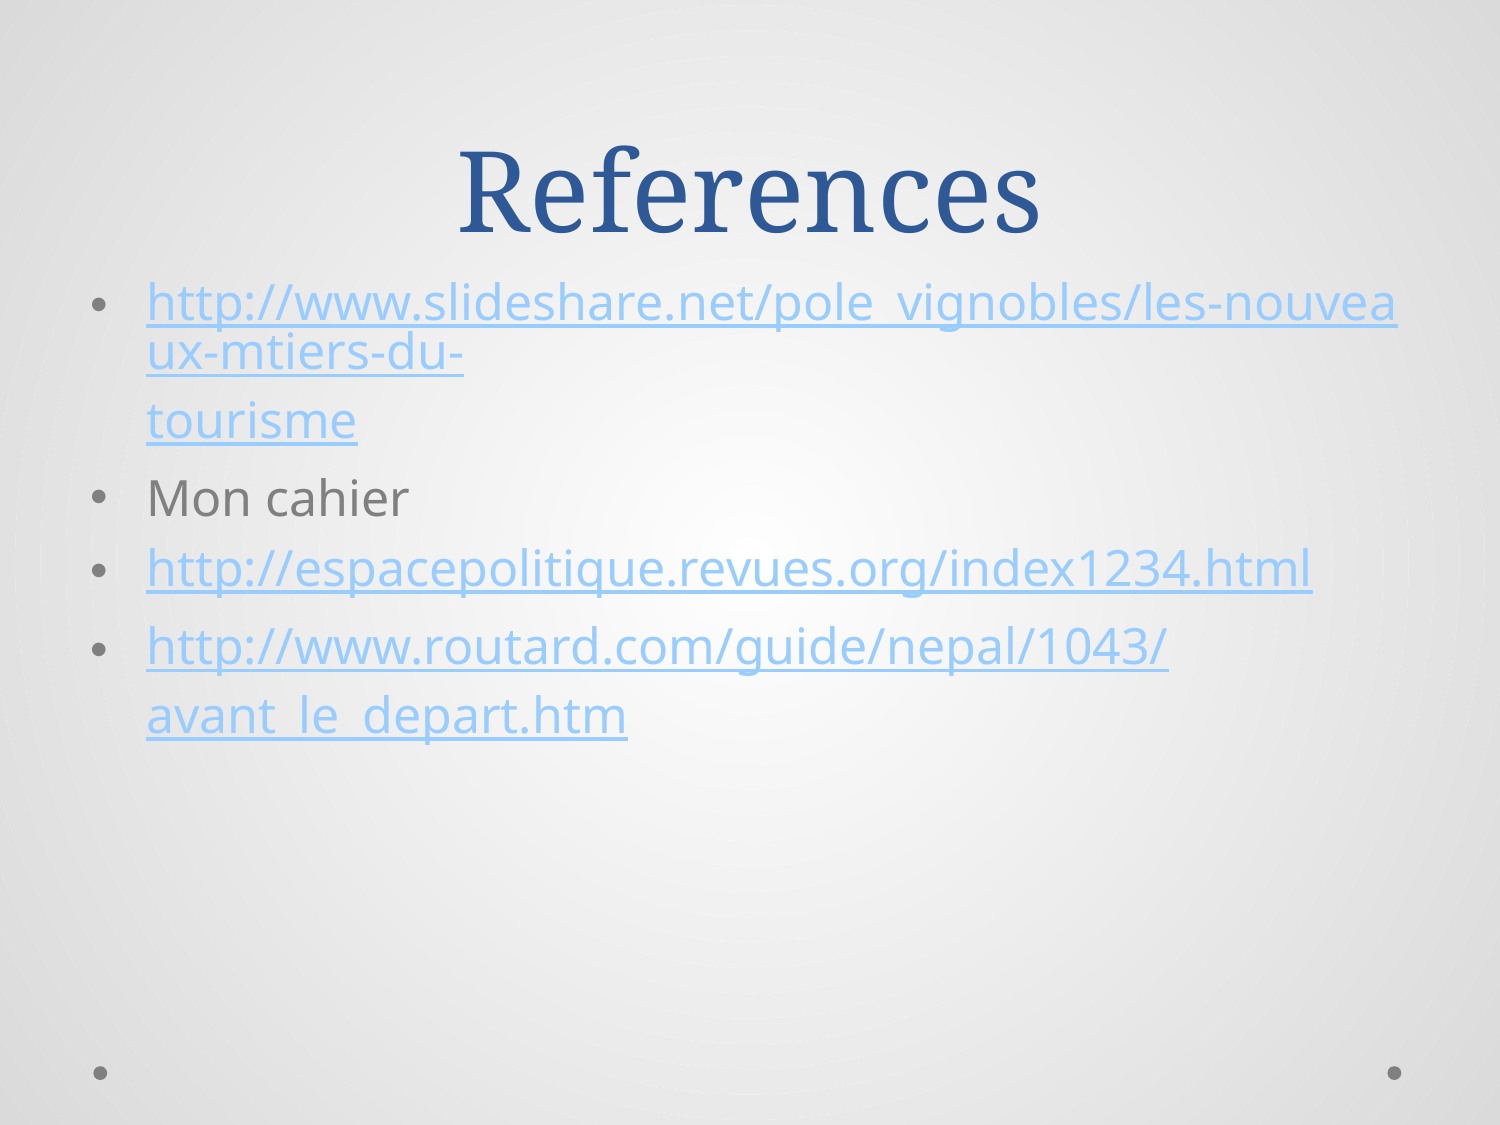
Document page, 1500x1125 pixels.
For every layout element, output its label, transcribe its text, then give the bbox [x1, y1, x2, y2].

list http://www.slideshare.net/pole_vignobles/les-nouveaux-mtiers-du-tourisme Mon cahier http://espacepolitique.revues.org/index1234.html http://www.routard.com/guide/nepal/1043/avant_le_depart.htm [75, 262, 1425, 1005]
title References [75, 0, 1425, 262]
